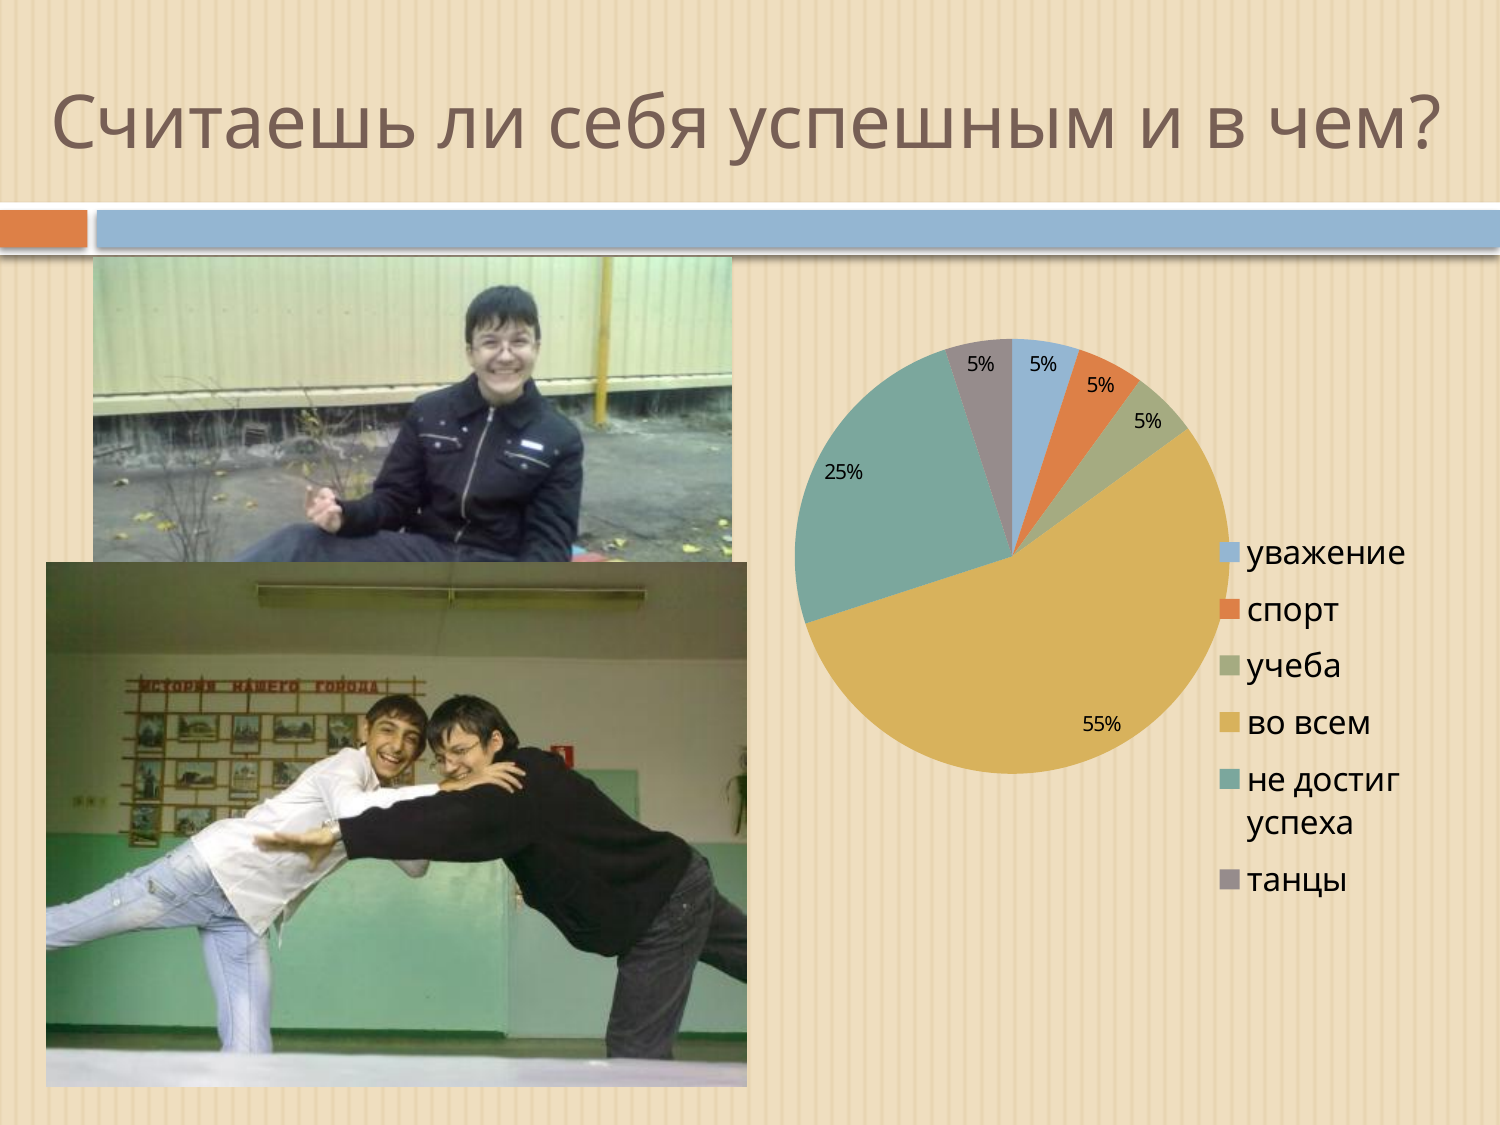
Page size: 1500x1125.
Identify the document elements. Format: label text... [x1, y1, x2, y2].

chart [794, 260, 1433, 1011]
title Считаешь ли себя успешным и в чем? [35, 37, 1477, 200]
picture [46, 562, 747, 1088]
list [93, 257, 732, 561]
